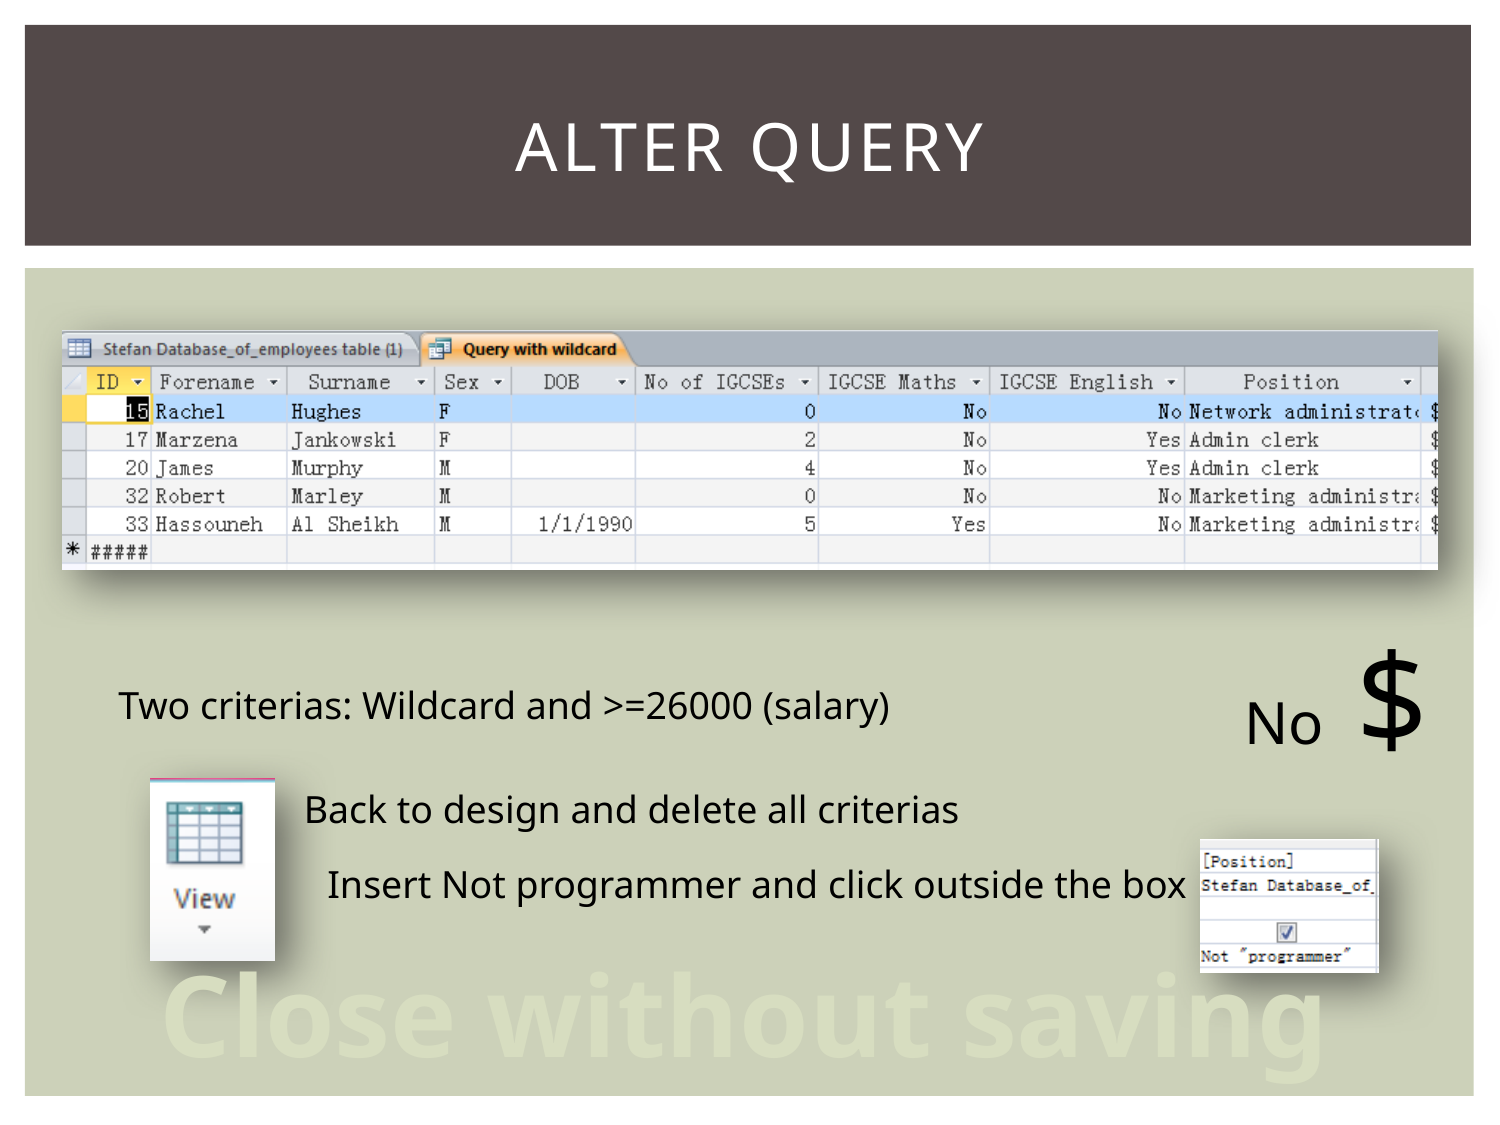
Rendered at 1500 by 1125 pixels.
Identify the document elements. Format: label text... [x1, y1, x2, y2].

text_box Close without saving [144, 937, 1345, 1088]
picture [149, 778, 276, 961]
text_box No $ [1229, 612, 1443, 778]
text_box Two criterias: Wildcard and >=26000 (salary) [103, 674, 906, 735]
text_box Insert Not programmer and click outside the box [312, 853, 1194, 913]
picture [1199, 839, 1379, 973]
picture [62, 330, 1439, 570]
text_box Back to design and delete all criterias [288, 779, 975, 839]
title Alter query [62, 58, 1438, 232]
